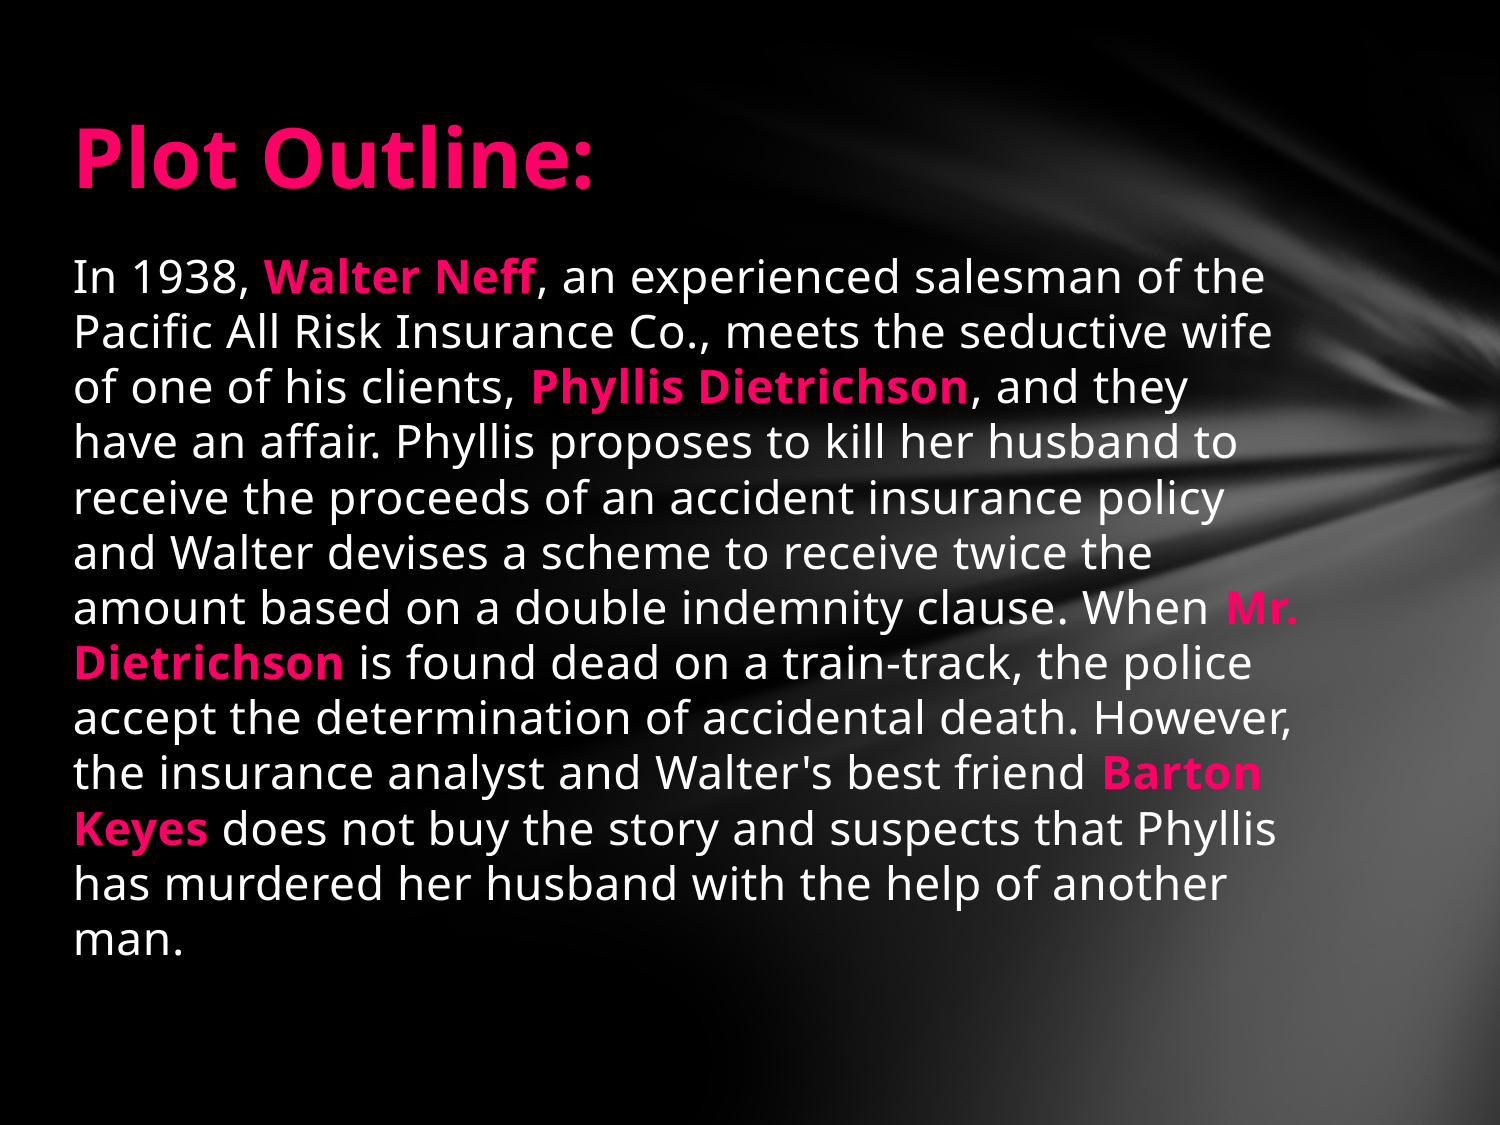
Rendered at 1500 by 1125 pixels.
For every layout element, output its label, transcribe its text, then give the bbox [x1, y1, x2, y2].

list In 1938, Walter Neff, an experienced salesman of the Pacific All Risk Insurance Co., meets the seductive wife of one of his clients, Phyllis Dietrichson, and they have an affair. Phyllis proposes to kill her husband to receive the proceeds of an accident insurance policy and Walter devises a scheme to receive twice the amount based on a double indemnity clause. When Mr. Dietrichson is found dead on a train-track, the police accept the determination of accidental death. However, the insurance analyst and Walter's best friend Barton Keyes does not buy the story and suspects that Phyllis has murdered her husband with the help of another man. [57, 239, 1318, 1015]
title Plot Outline: [57, 37, 1318, 213]
